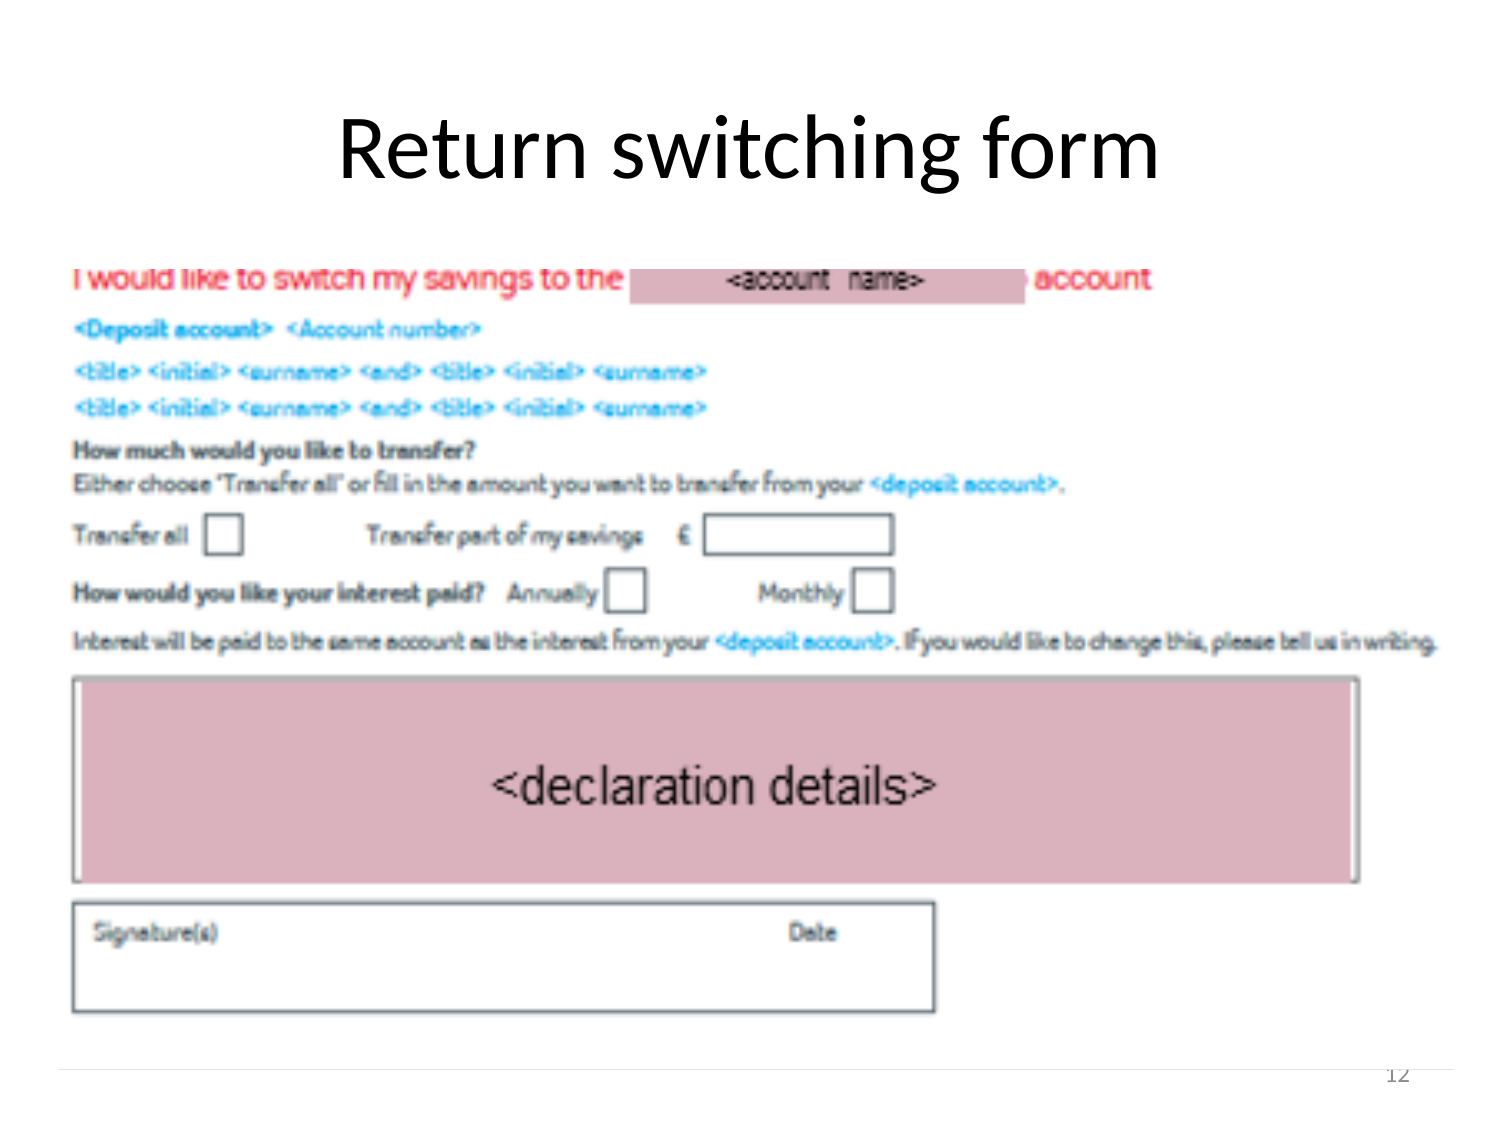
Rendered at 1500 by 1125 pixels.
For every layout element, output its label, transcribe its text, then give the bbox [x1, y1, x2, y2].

title Return switching form [117, 47, 1383, 237]
picture [57, 269, 1455, 1070]
slide_number 12 [1074, 1077, 1425, 1103]
